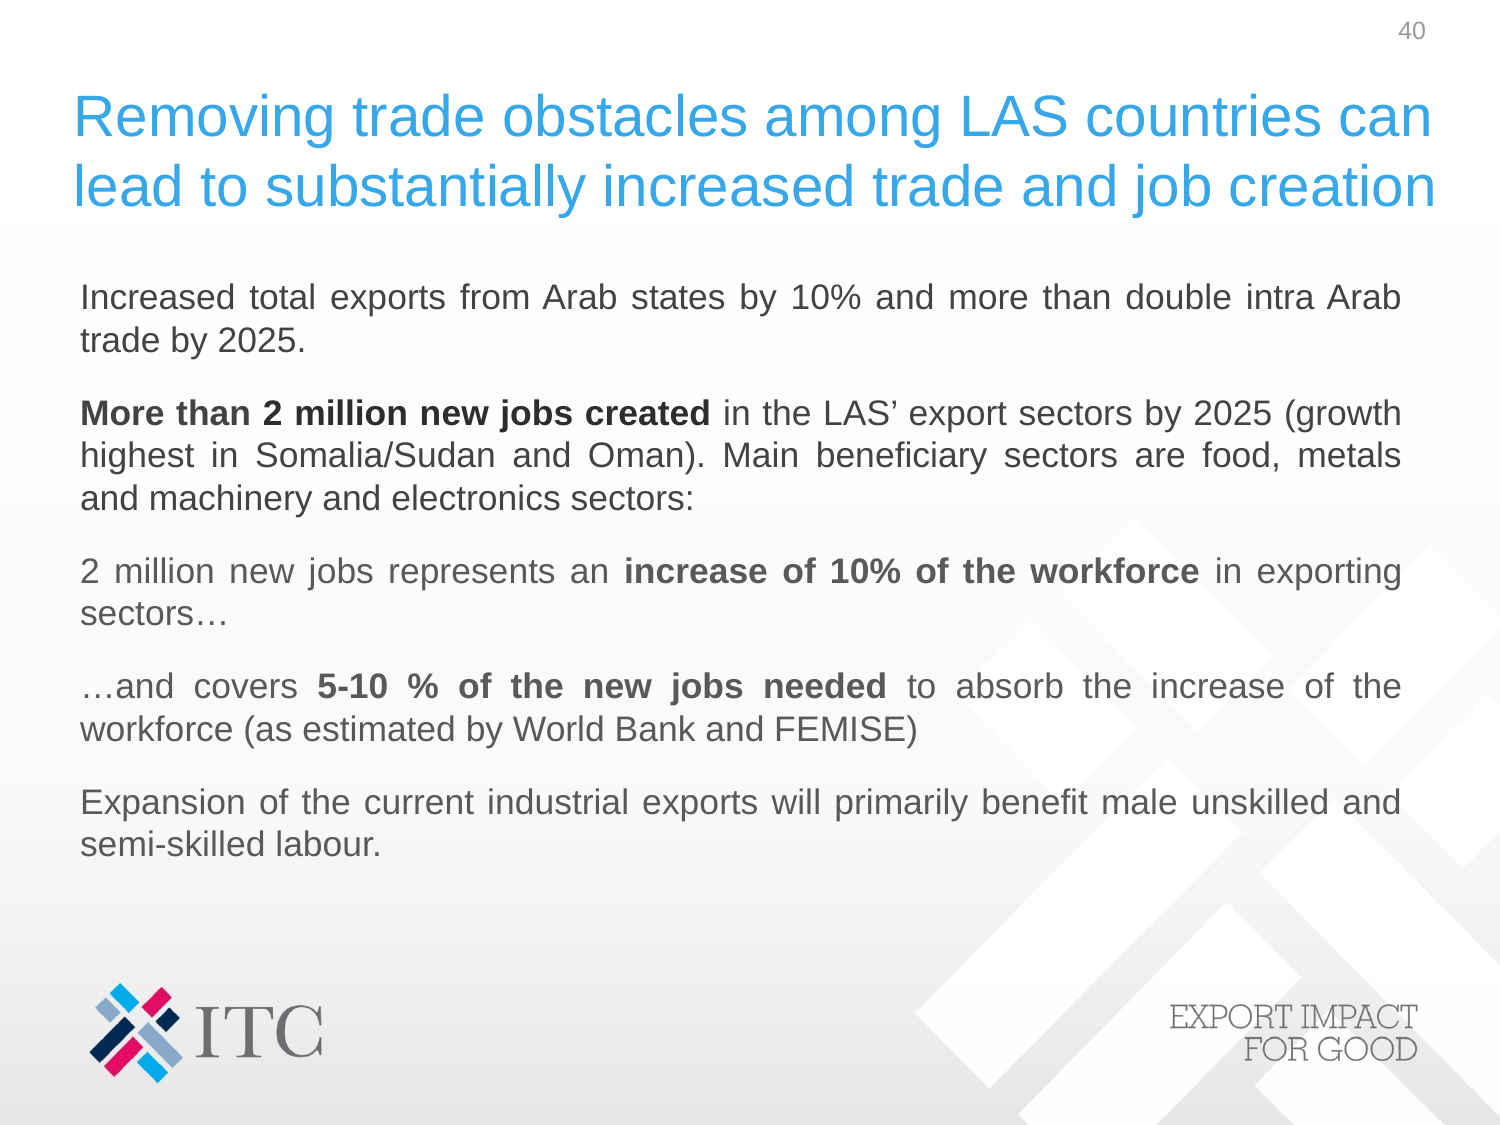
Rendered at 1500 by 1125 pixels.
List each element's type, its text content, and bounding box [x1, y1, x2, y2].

list Increased total exports from Arab states by 10% and more than double intra Arab trade by 2025. More than 2 million new jobs created in the LAS’ export sectors by 2025 (growth highest in Somalia/Sudan and Oman). Main beneficiary sectors are food, metals and machinery and electronics sectors: 2 million new jobs represents an increase of 10% of the workforce in exporting sectors… …and covers 5-10 % of the new jobs needed to absorb the increase of the workforce (as estimated by World Bank and FEMISE) Expansion of the current industrial exports will primarily benefit male unskilled and semi-skilled labour. [64, 267, 1418, 913]
title Removing trade obstacles among LAS countries can lead to substantially increased trade and job creation [58, 70, 1483, 162]
picture [0, 0, 1500, 1125]
slide_number 40 [1335, 0, 1442, 60]
